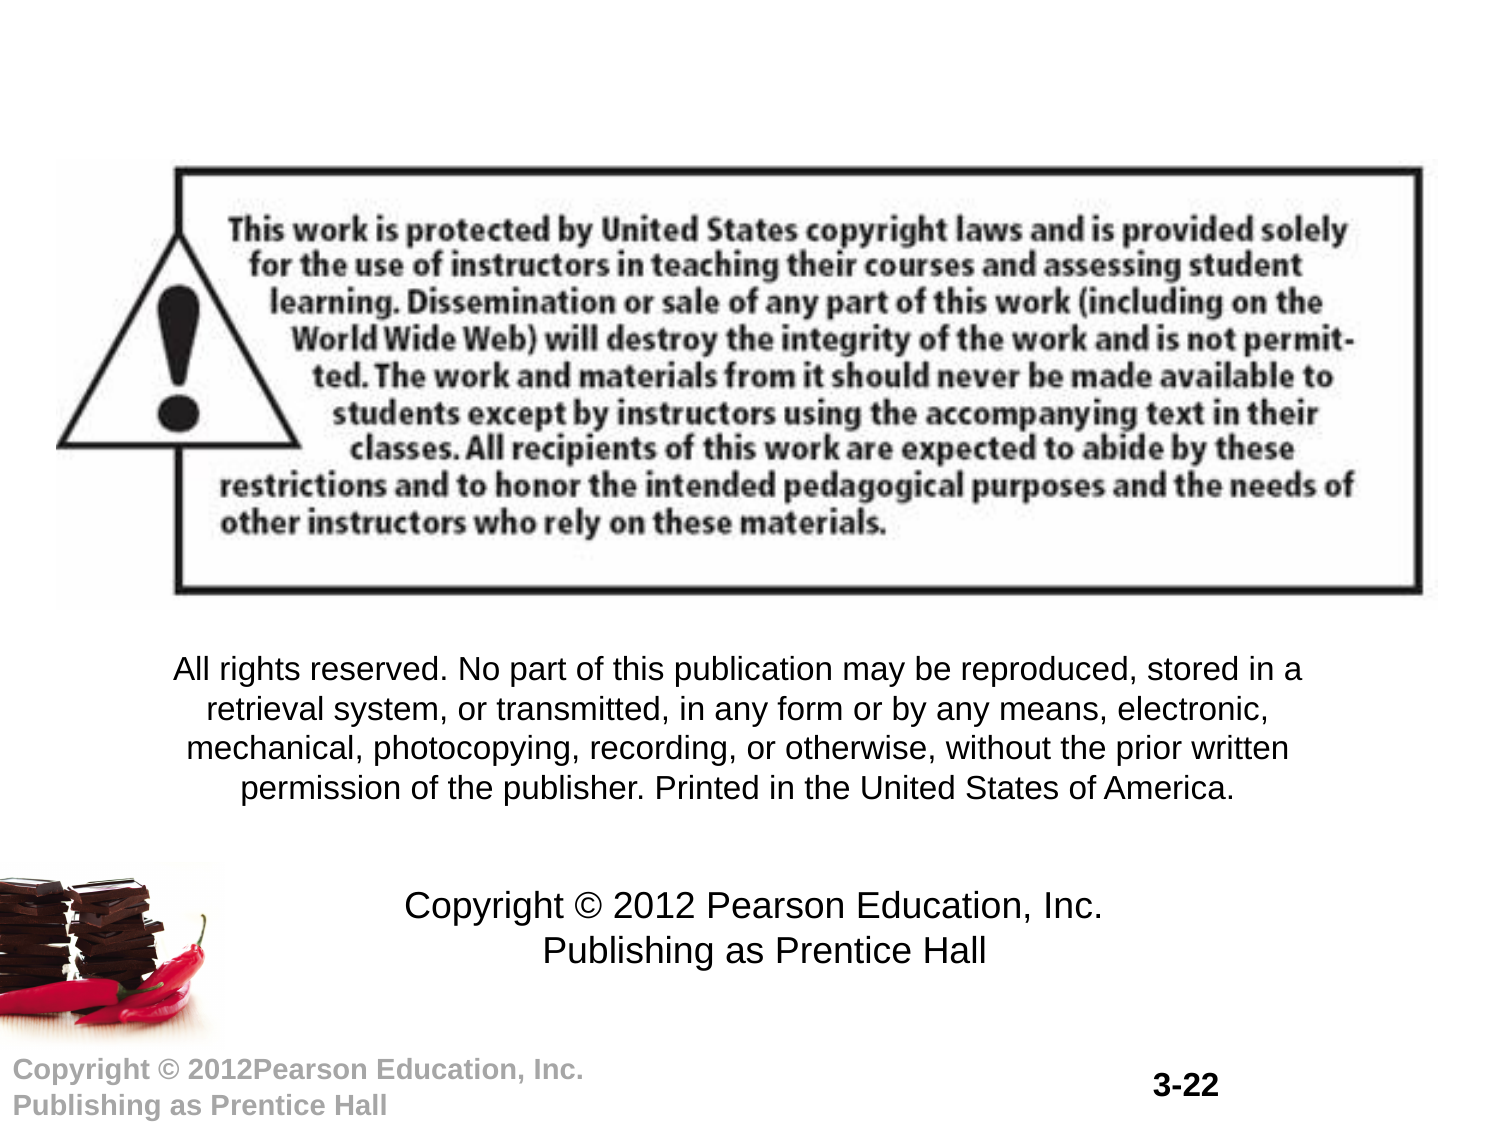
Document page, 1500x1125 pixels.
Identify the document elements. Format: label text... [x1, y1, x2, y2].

text_box All rights reserved. No part of this publication may be reproduced, stored in a retrieval system, or transmitted, in any form or by any means, electronic, mechanical, photocopying, recording, or otherwise, without the prior written permission of the publisher. Printed in the United States of America. [116, 639, 1362, 814]
text_box Copyright © 2012 Pearson Education, Inc. Publishing as Prentice Hall [121, 873, 1409, 979]
picture [0, 862, 225, 1050]
picture [55, 159, 1439, 611]
